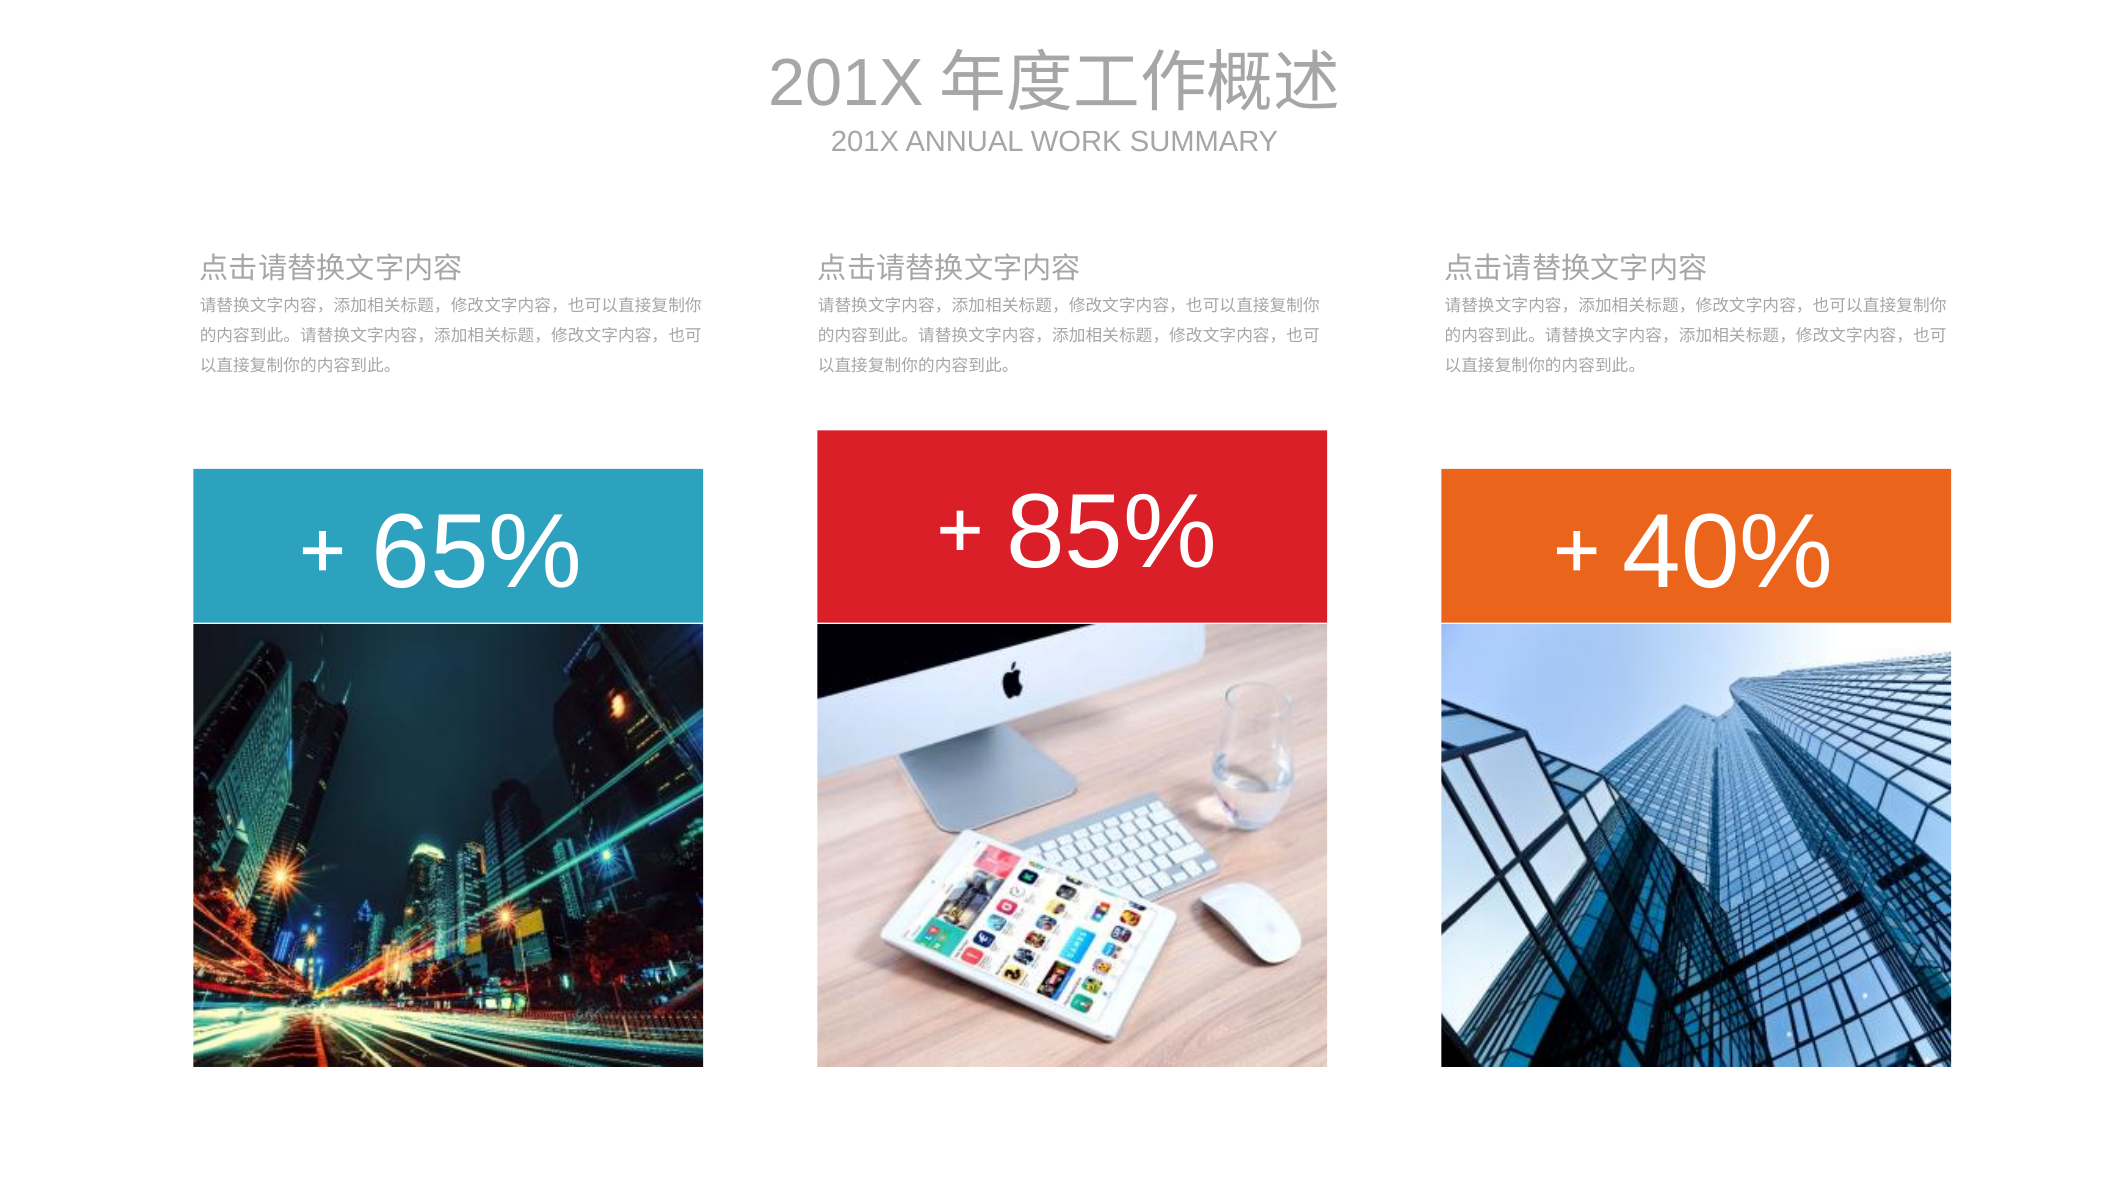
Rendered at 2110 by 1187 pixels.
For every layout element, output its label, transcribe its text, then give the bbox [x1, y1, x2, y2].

text_box 201X ANNUAL WORK SUMMARY [824, 122, 1285, 158]
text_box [1441, 468, 1952, 1067]
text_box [817, 430, 1328, 1067]
text_box 点击请替换文字内容 请替换文字内容，添加相关标题，修改文字内容，也可以直接复制你的内容到此。请替换文字内容，添加相关标题，修改文字内容，也可以直接复制你的内容到此。 [1444, 232, 1948, 375]
text_box 点击请替换文字内容 请替换文字内容，添加相关标题，修改文字内容，也可以直接复制你的内容到此。请替换文字内容，添加相关标题，修改文字内容，也可以直接复制你的内容到此。 [817, 232, 1322, 375]
text_box 201X年度工作概述 [730, 38, 1379, 119]
text_box 点击请替换文字内容 请替换文字内容，添加相关标题，修改文字内容，也可以直接复制你的内容到此。请替换文字内容，添加相关标题，修改文字内容，也可以直接复制你的内容到此。 [199, 232, 703, 375]
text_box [193, 468, 704, 1067]
